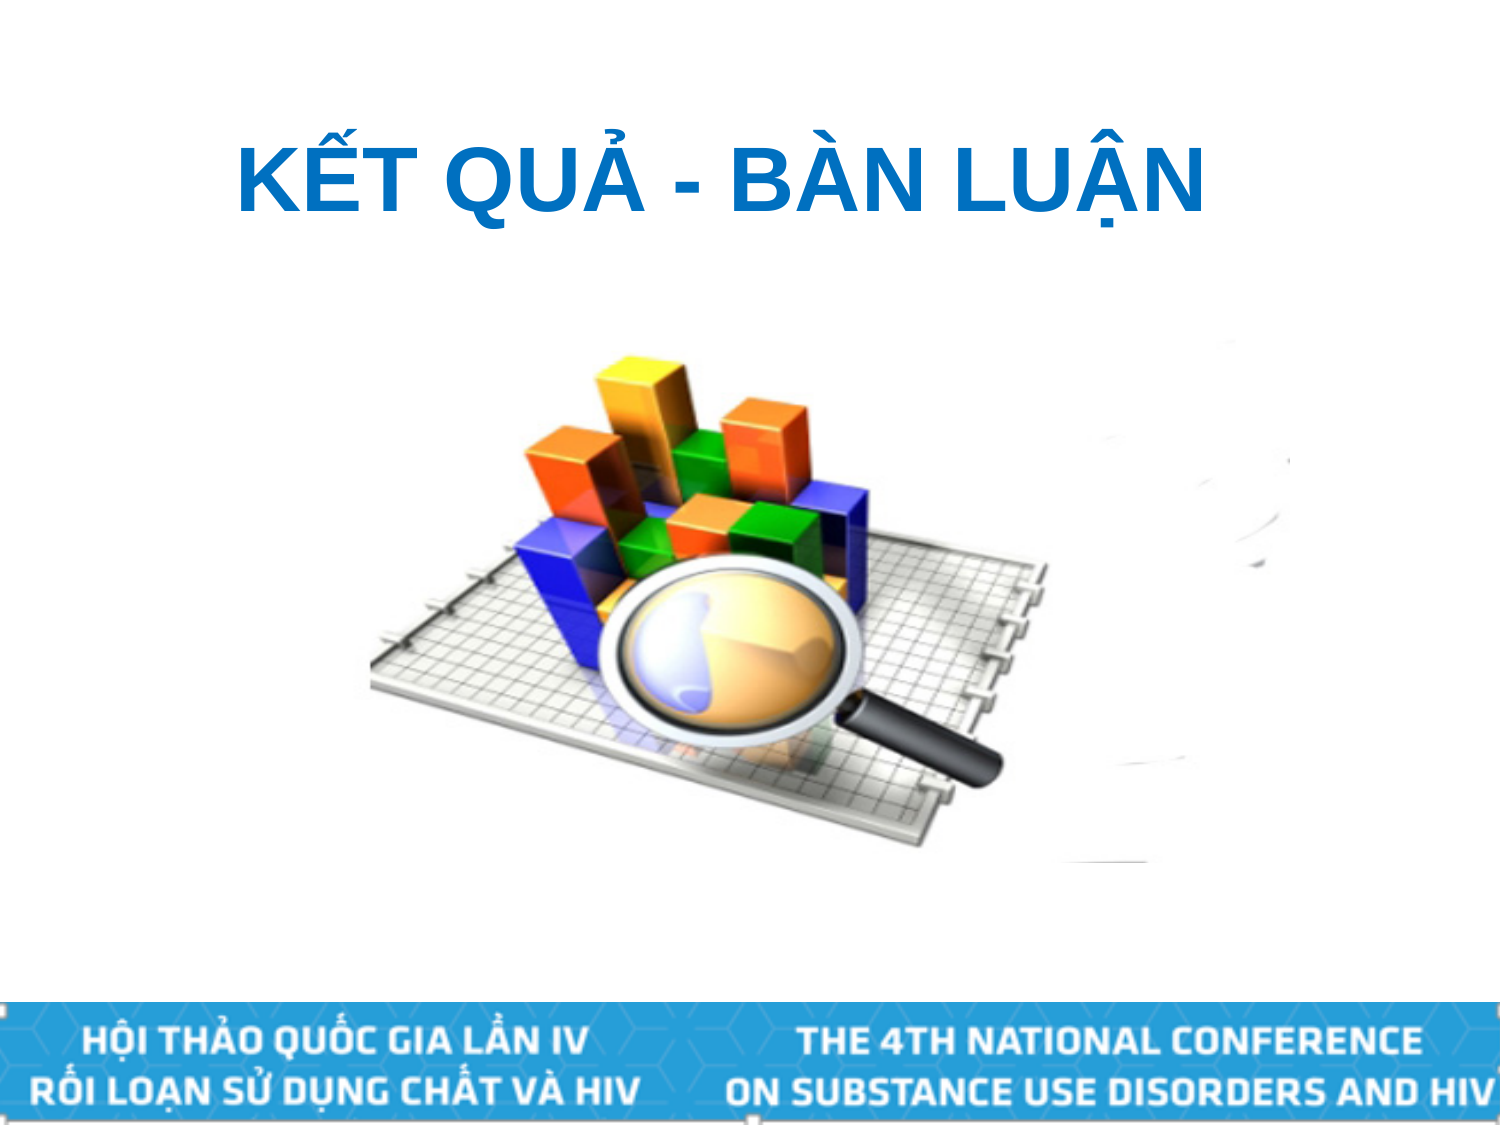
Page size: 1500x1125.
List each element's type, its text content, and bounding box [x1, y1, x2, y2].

picture [153, 337, 1291, 864]
picture [0, 1002, 1500, 1125]
text_box KẾT QUẢ - BÀN LUẬN [46, 112, 1397, 300]
